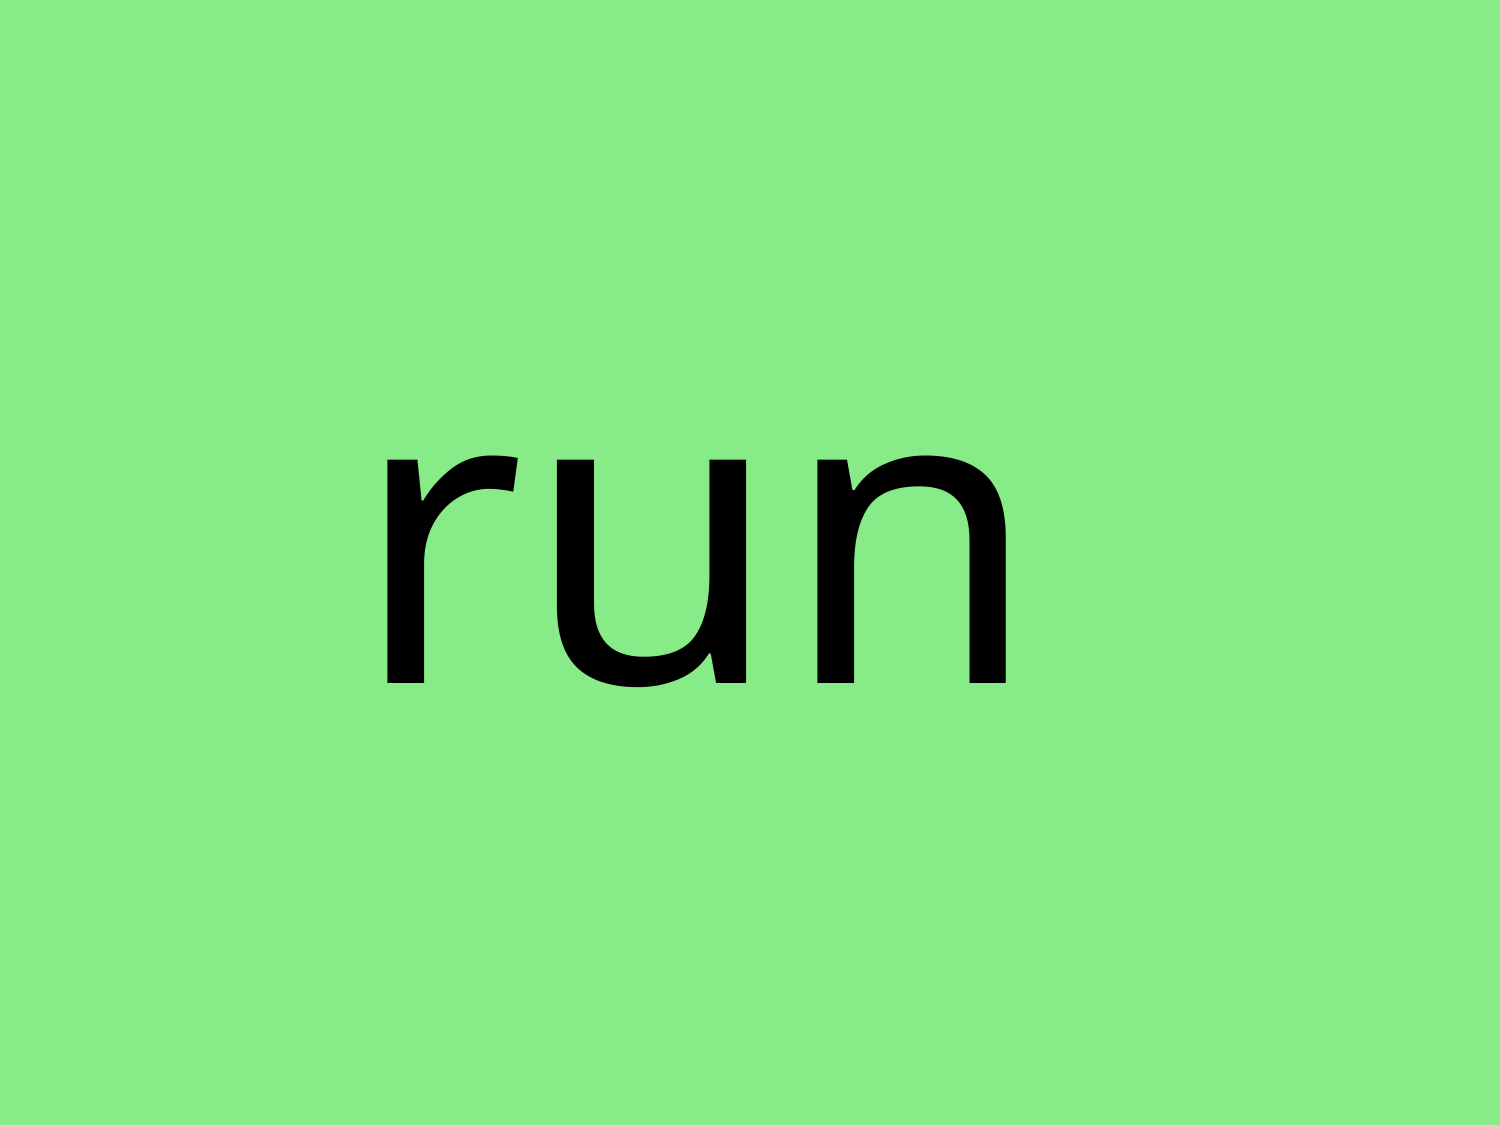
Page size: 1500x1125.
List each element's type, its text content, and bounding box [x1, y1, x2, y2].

text_box run [41, 259, 1459, 775]
